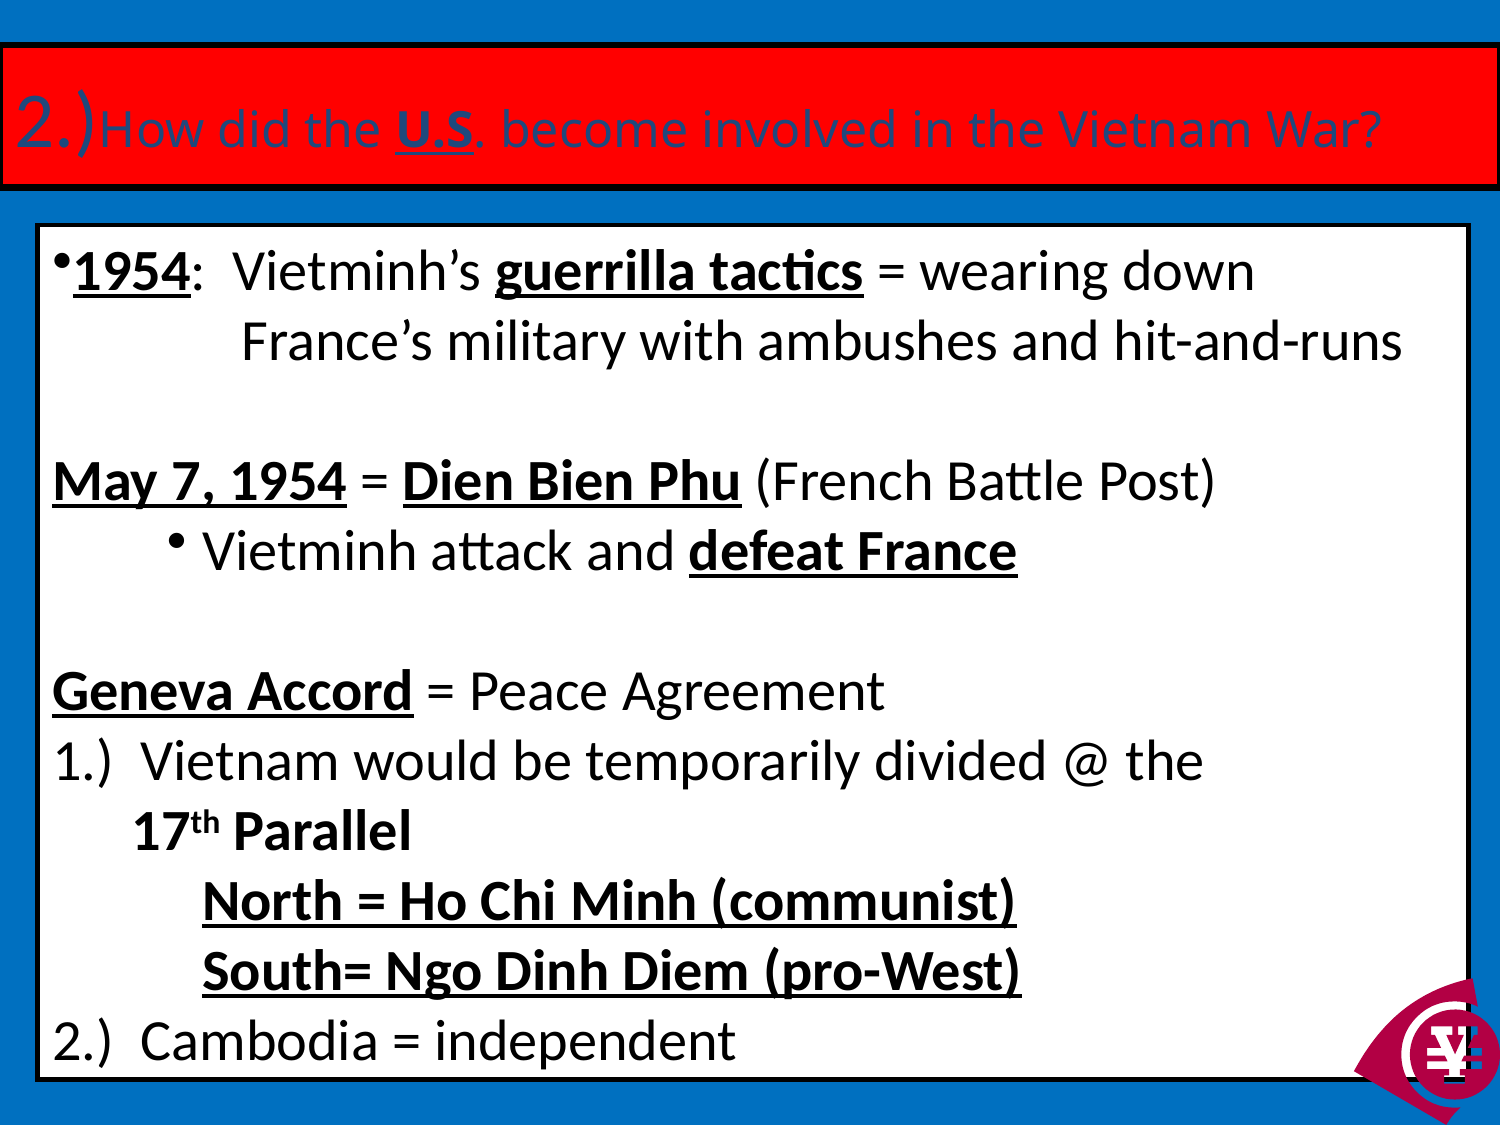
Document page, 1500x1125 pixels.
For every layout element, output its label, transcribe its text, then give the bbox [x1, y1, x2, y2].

text_box 2.)How did the U.S. become involved in the Vietnam War? [0, 45, 1500, 188]
text_box 1954: Vietminh’s guerrilla tactics = wearing down France’s military with ambushes and hit-and-runs May 7, 1954 = Dien Bien Phu (French Battle Post) Vietminh attack and defeat France Geneva Accord = Peace Agreement 1.) Vietnam would be temporarily divided @ the 17th Parallel North = Ho Chi Minh (communist) South= Ngo Dinh Diem (pro-West) 2.) Cambodia = independent [37, 224, 1469, 1080]
picture [1353, 978, 1500, 1125]
